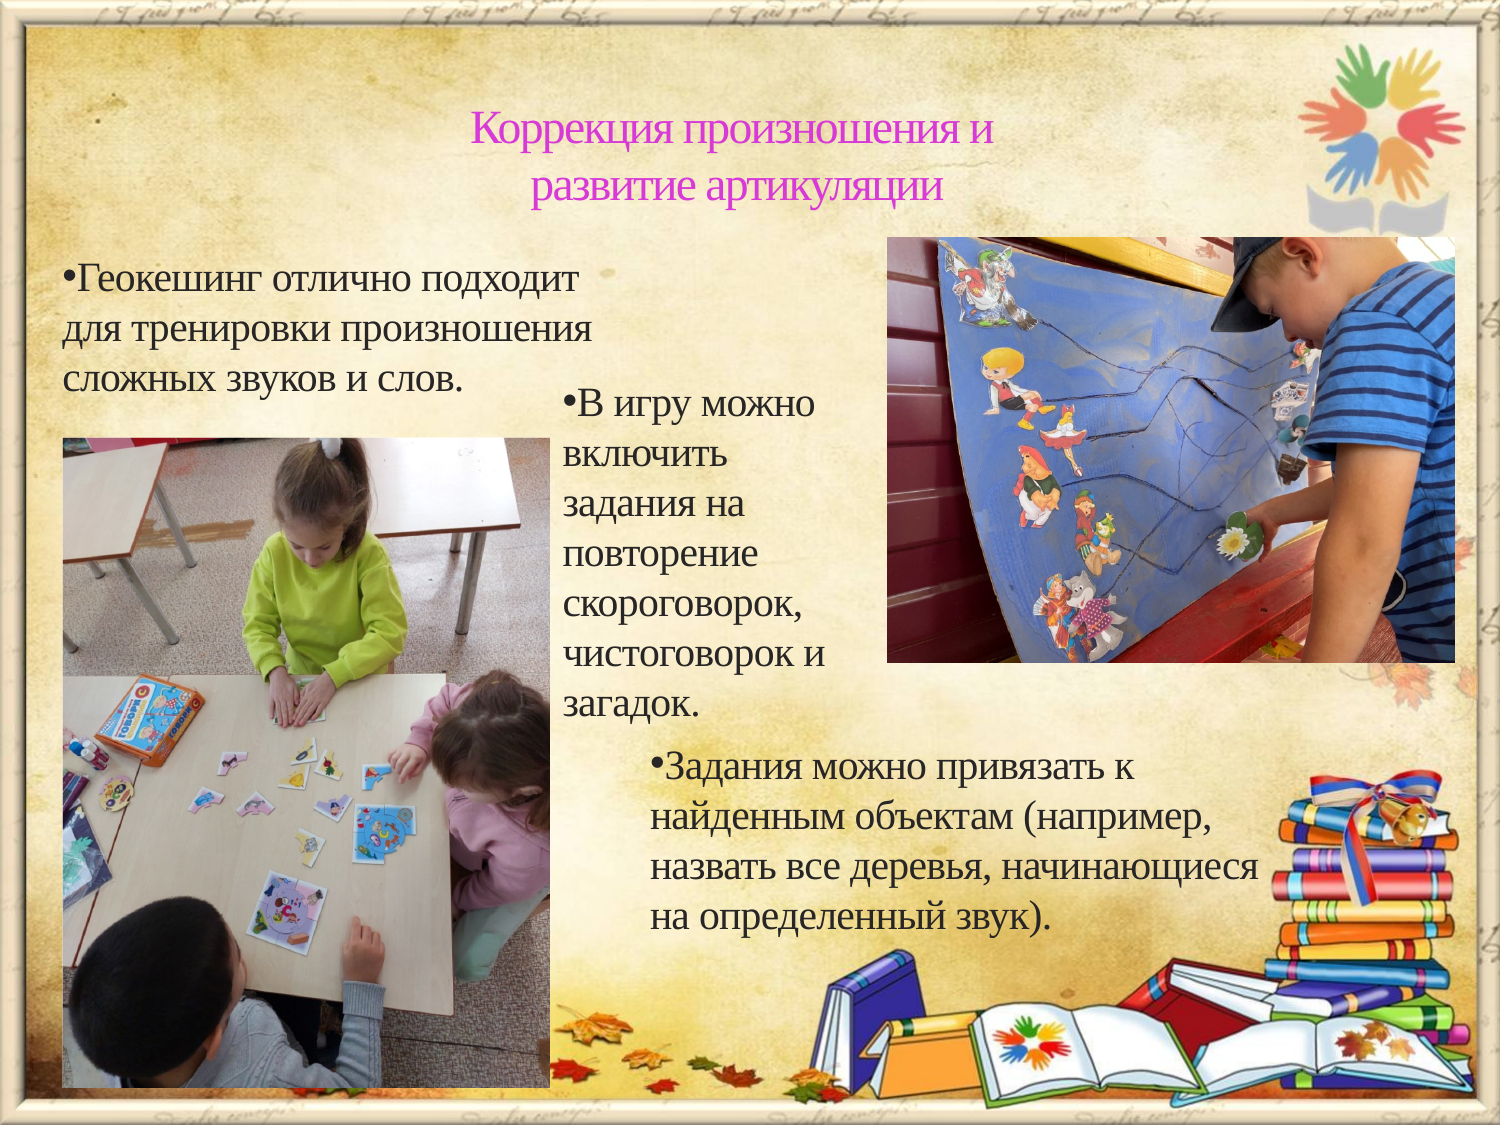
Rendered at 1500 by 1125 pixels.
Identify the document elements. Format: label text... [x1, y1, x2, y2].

text_box Геокешинг отлично подходит для тренировки произношения сложных звуков и слов. [62, 249, 613, 502]
text_box Задания можно привязать к найденным объектам (например, назвать все деревья, начинающиеся на определенный звук). [650, 737, 1300, 1025]
text_box В игру можно включить задания на повторение скороговорок, чистоговорок и загадок. [562, 374, 863, 813]
title Коррекция произношения и развитие артикуляции [62, 87, 1413, 275]
picture [0, 0, 1500, 1125]
